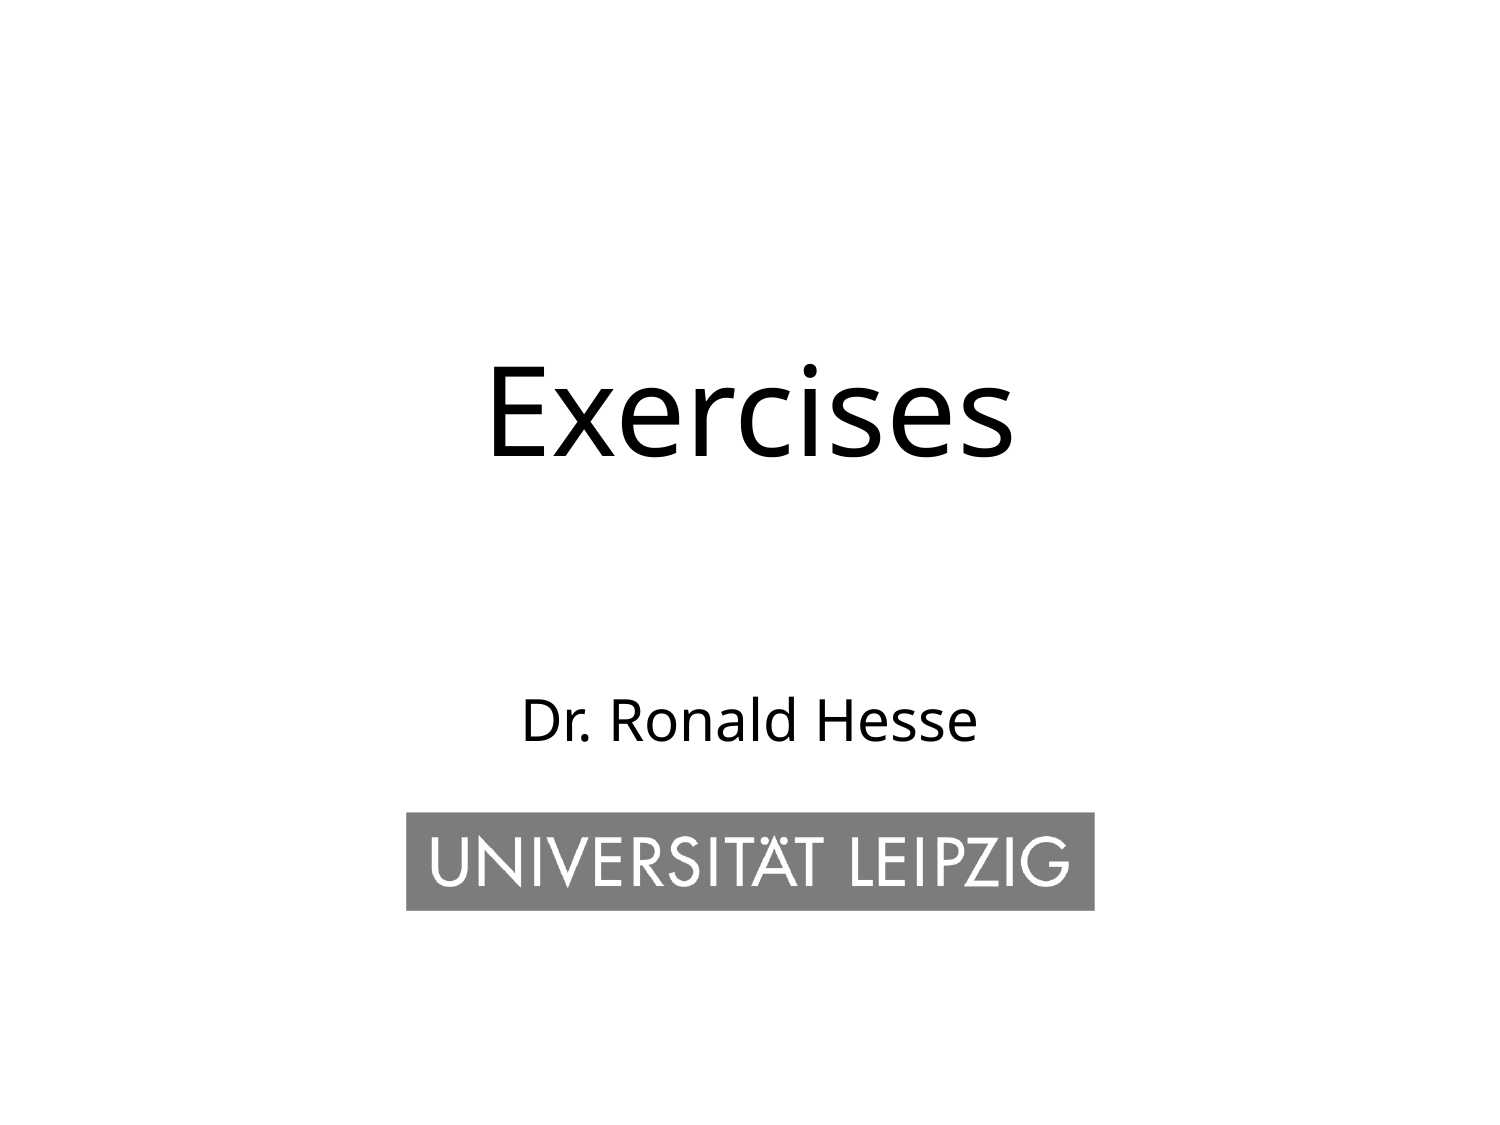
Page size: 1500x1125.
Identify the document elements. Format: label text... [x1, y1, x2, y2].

picture [404, 811, 1096, 911]
text_box Dr. Ronald Hesse [505, 676, 995, 761]
title Exercises [112, 184, 1388, 492]
